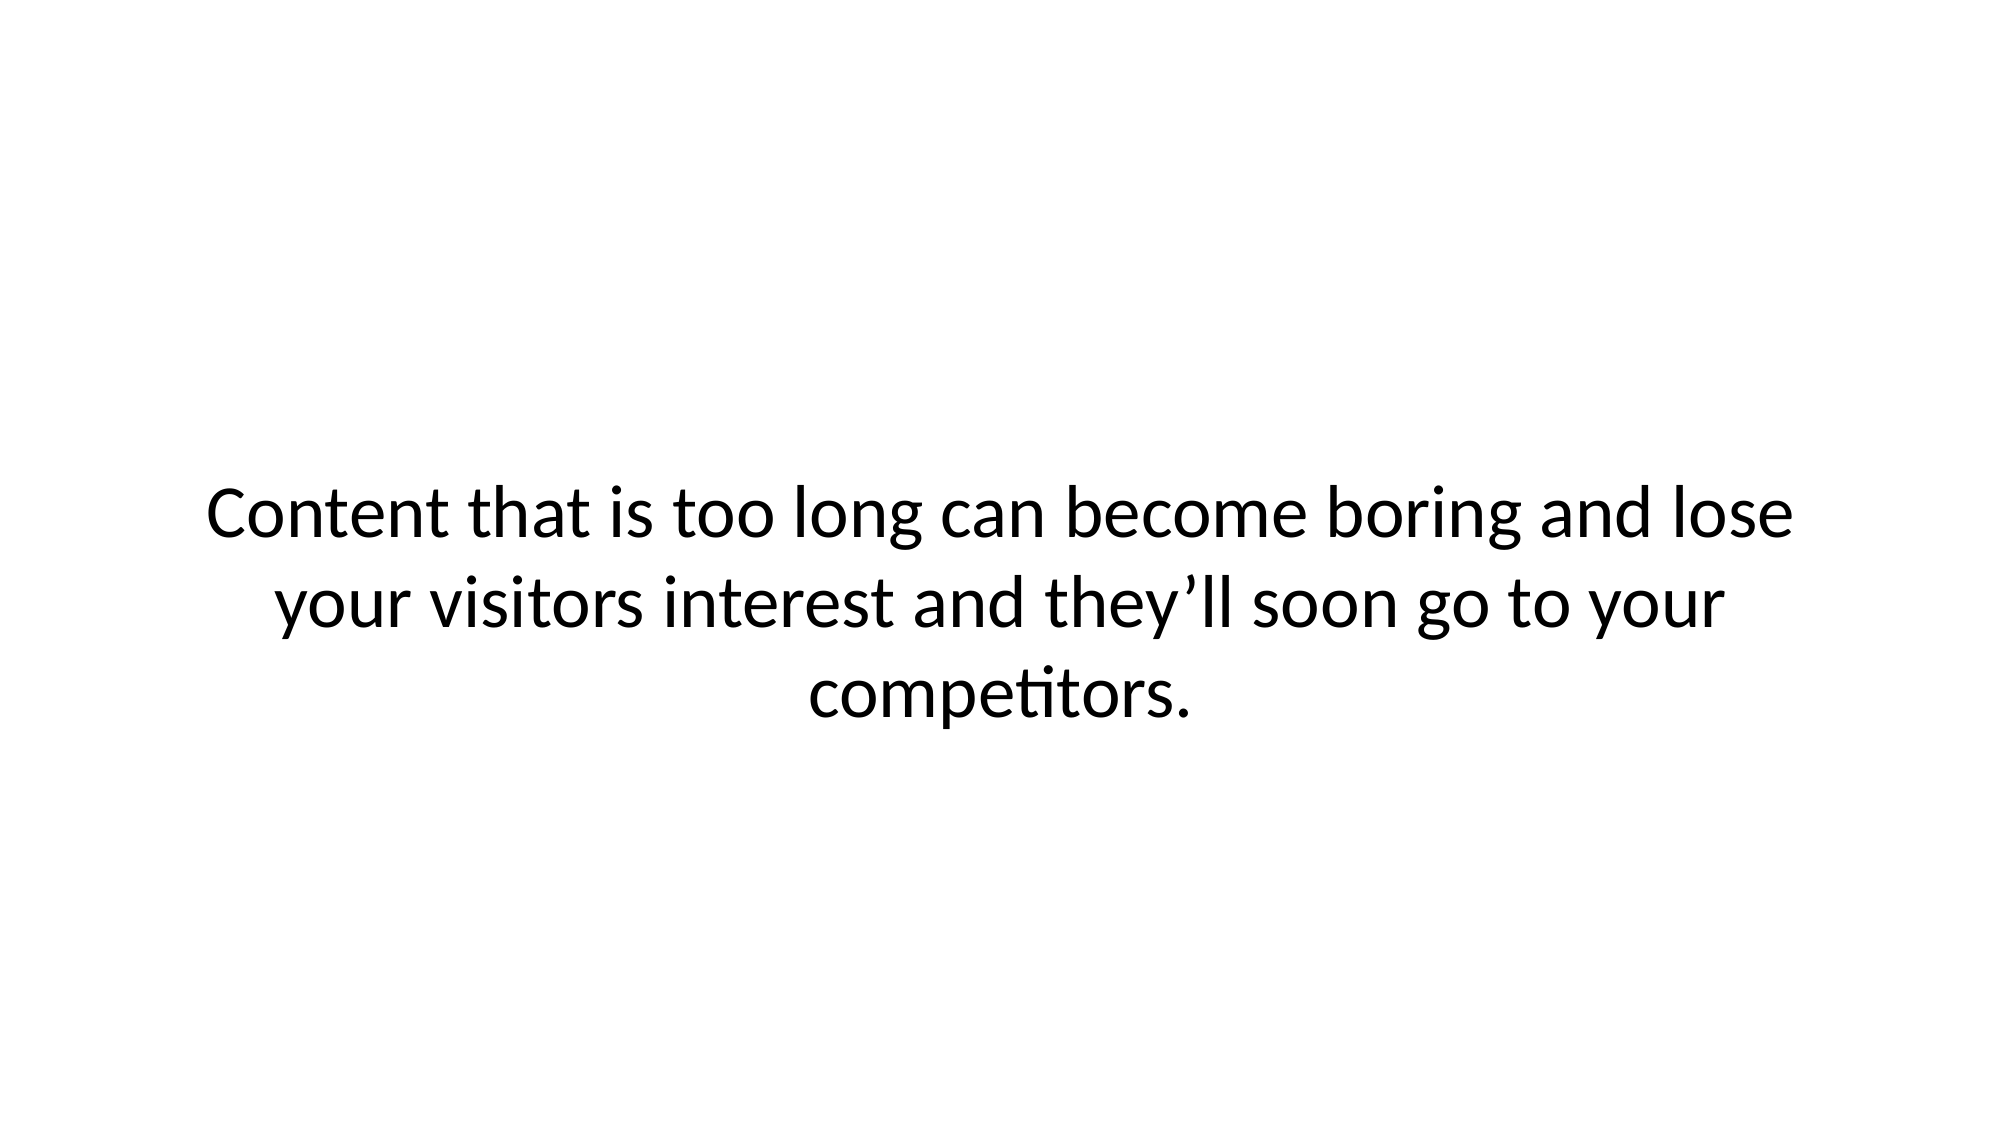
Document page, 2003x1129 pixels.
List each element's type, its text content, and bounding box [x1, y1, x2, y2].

title Content that is too long can become boring and lose your visitors interest and they’ll soon go to your competitors. [150, 350, 1853, 844]
